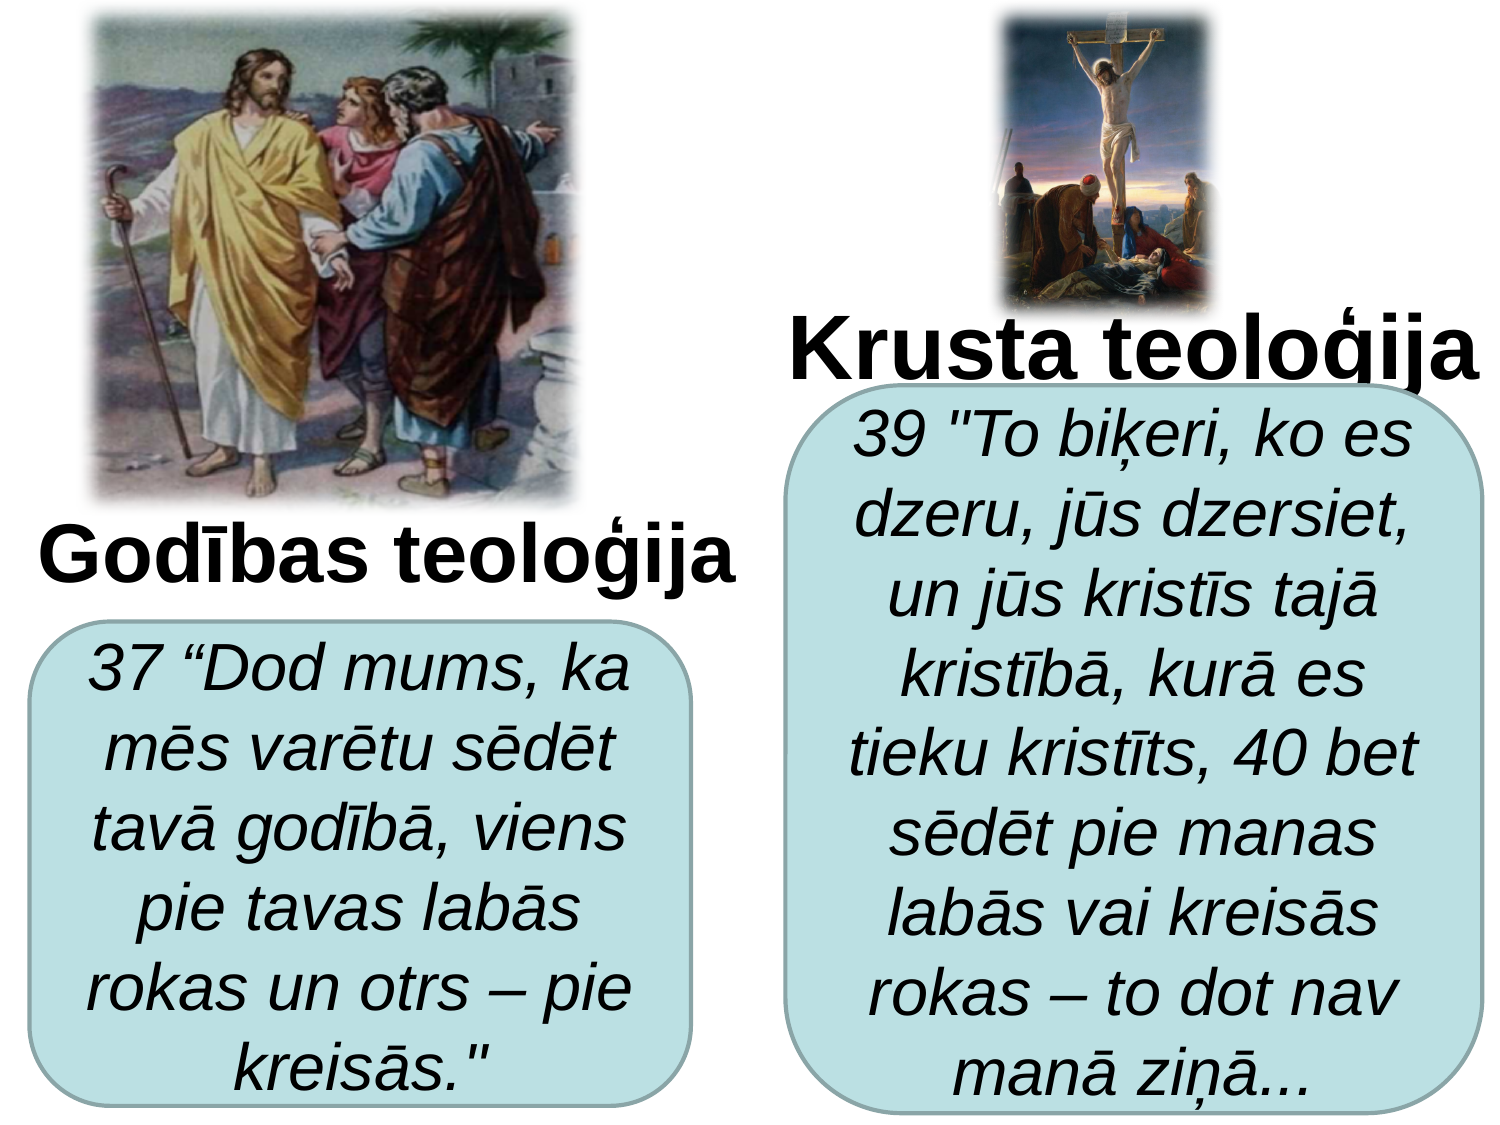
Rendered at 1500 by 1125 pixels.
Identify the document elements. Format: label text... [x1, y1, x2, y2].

text_box 39 "To biķeri, ko es dzeru, jūs dzersiet, un jūs kristīs tajā kristībā, kurā es tieku kristīts, 40 bet sēdēt pie manas labās vai kreisās rokas – to dot nav manā ziņā... [783, 383, 1485, 1116]
text_box Krusta teoloģija [767, 280, 1500, 468]
picture [76, 0, 587, 516]
picture [985, 0, 1225, 327]
text_box Godības teoloģija [0, 491, 774, 680]
text_box 37 “Dod mums, ka mēs varētu sēdēt tavā godībā, viens pie tavas labās rokas un otrs – pie kreisās." [27, 619, 694, 1108]
